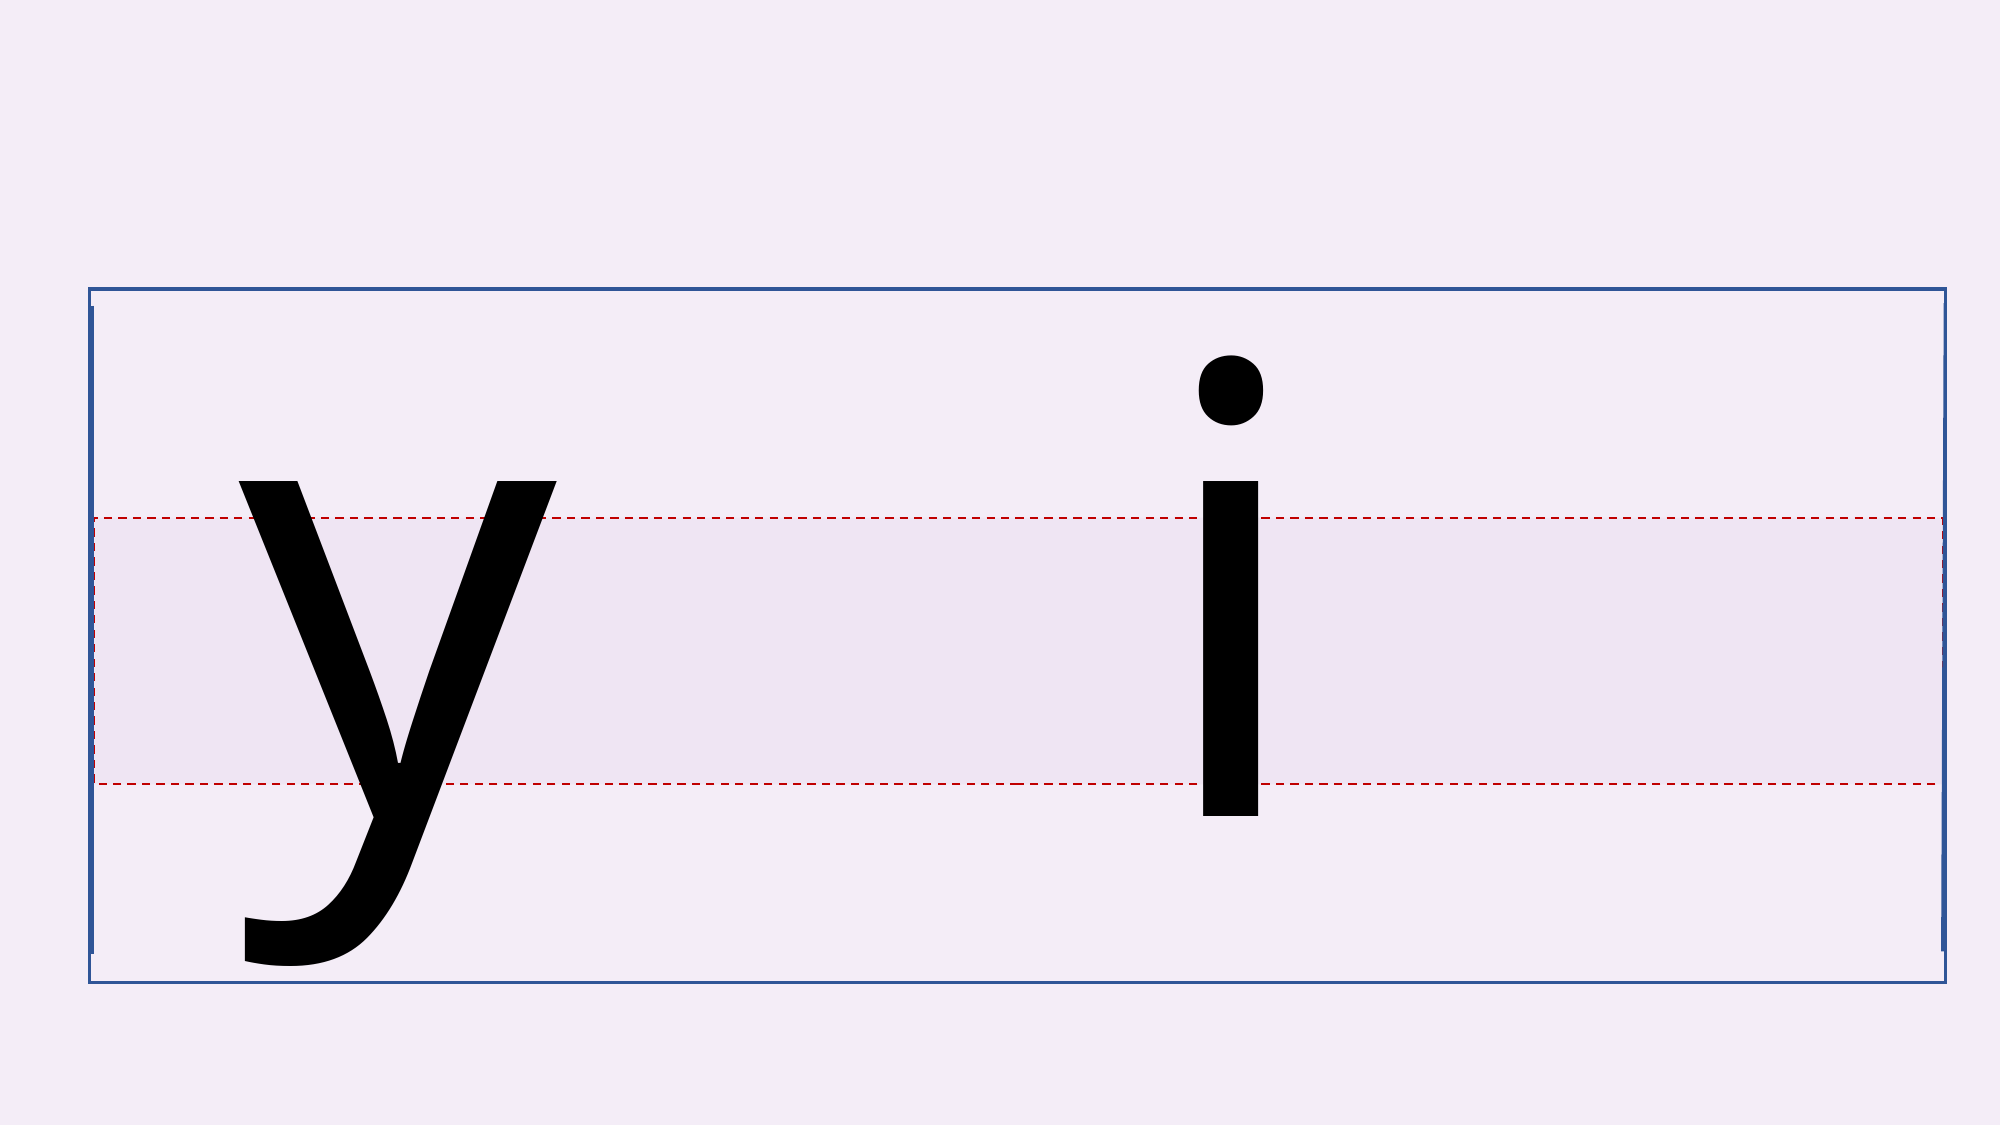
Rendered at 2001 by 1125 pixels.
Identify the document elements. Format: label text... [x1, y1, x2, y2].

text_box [89, 288, 1946, 983]
text_box i [1135, 269, 1950, 1093]
subtitle y [61, 269, 1135, 1048]
